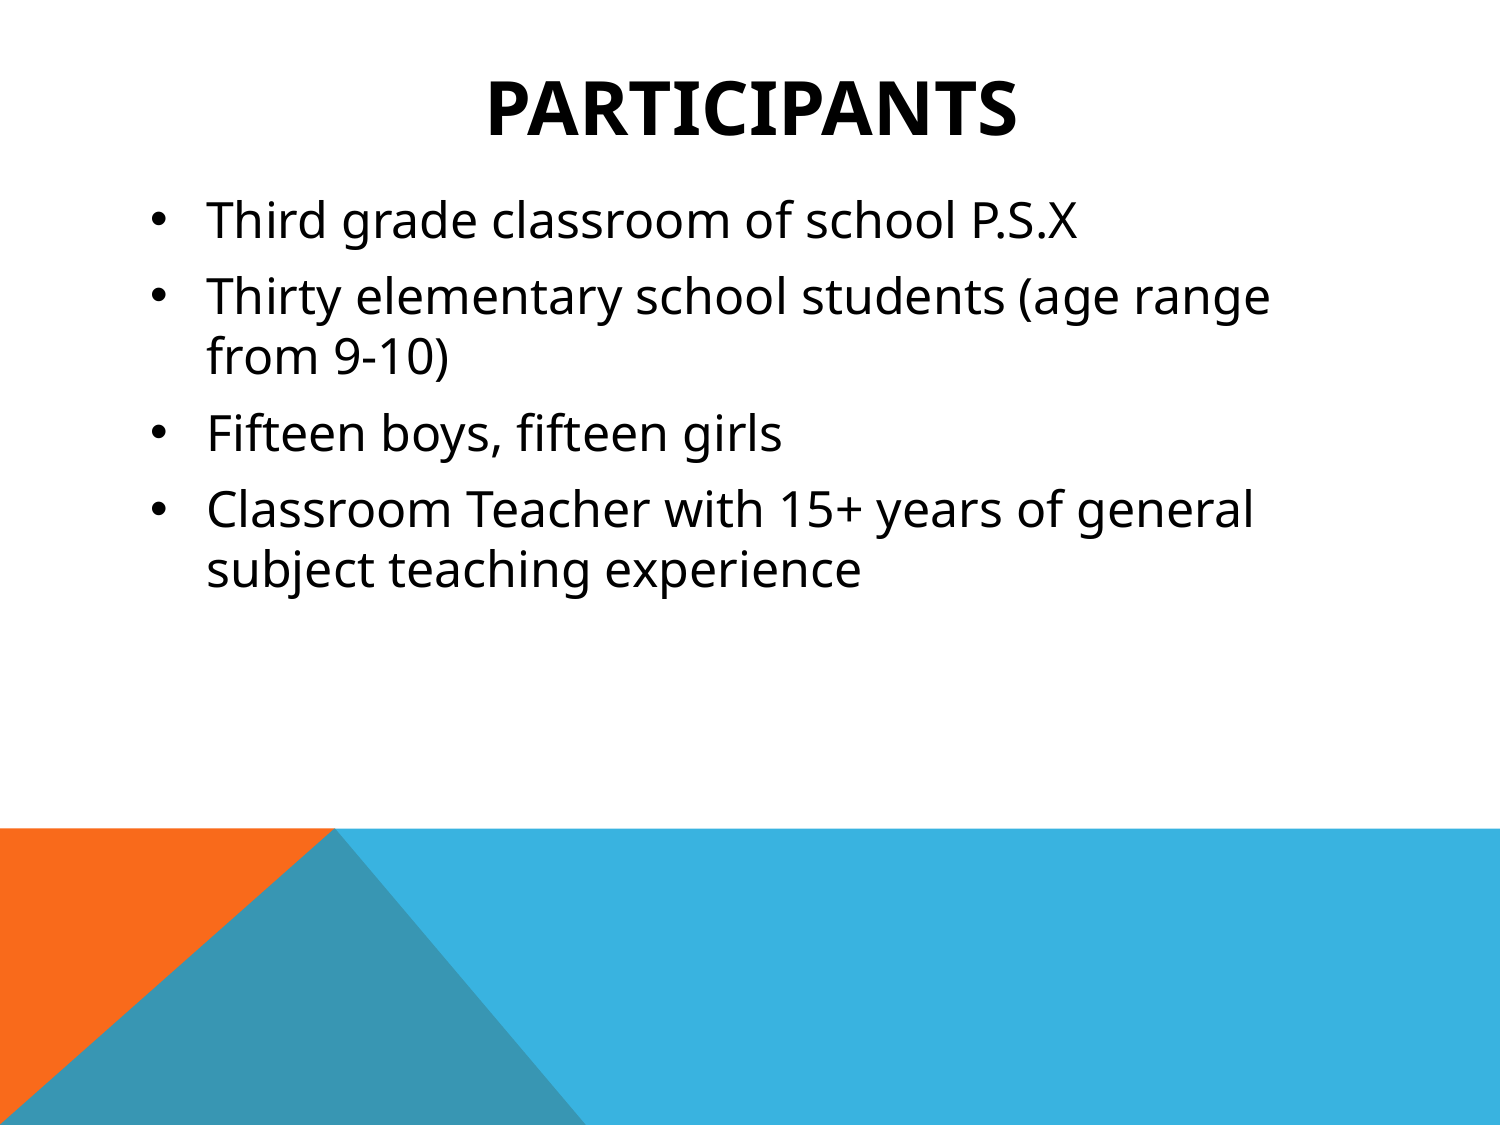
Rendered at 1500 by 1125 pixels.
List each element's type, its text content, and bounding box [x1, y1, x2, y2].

list Third grade classroom of school P.S.X Thirty elementary school students (age range from 9-10) Fifteen boys, fifteen girls Classroom Teacher with 15+ years of general subject teaching experience [135, 180, 1369, 768]
title Participants [135, 60, 1369, 150]
